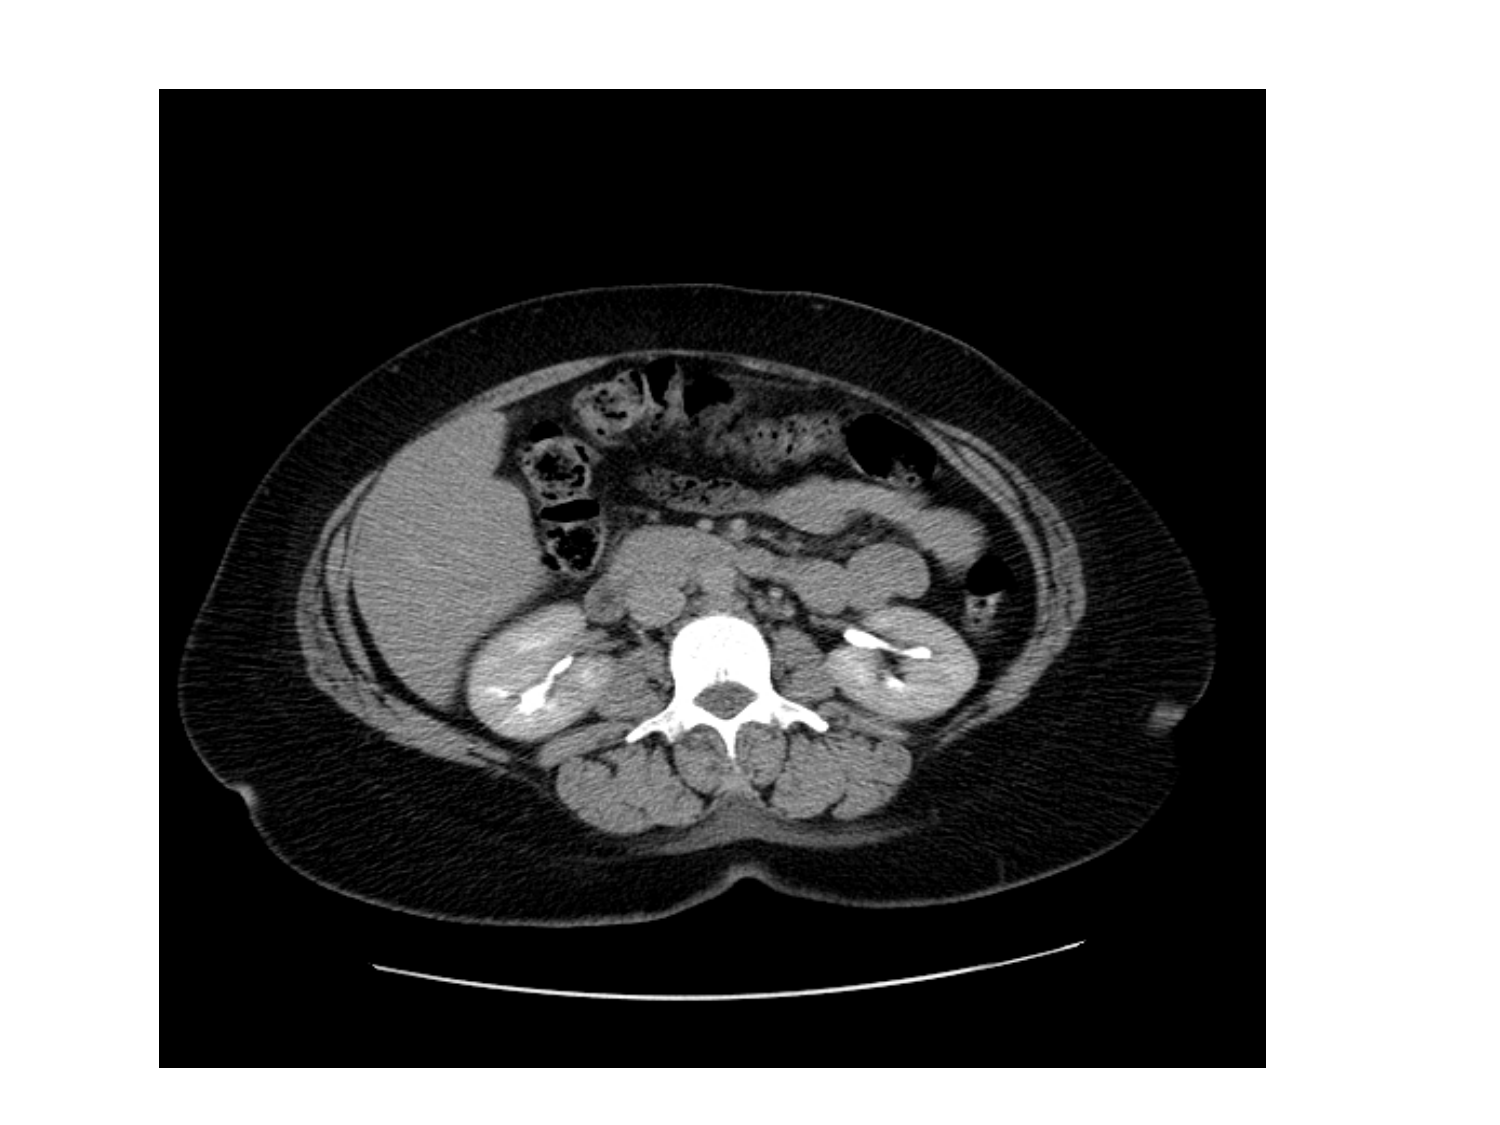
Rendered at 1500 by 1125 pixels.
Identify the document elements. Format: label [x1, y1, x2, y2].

picture [159, 89, 1266, 1068]
